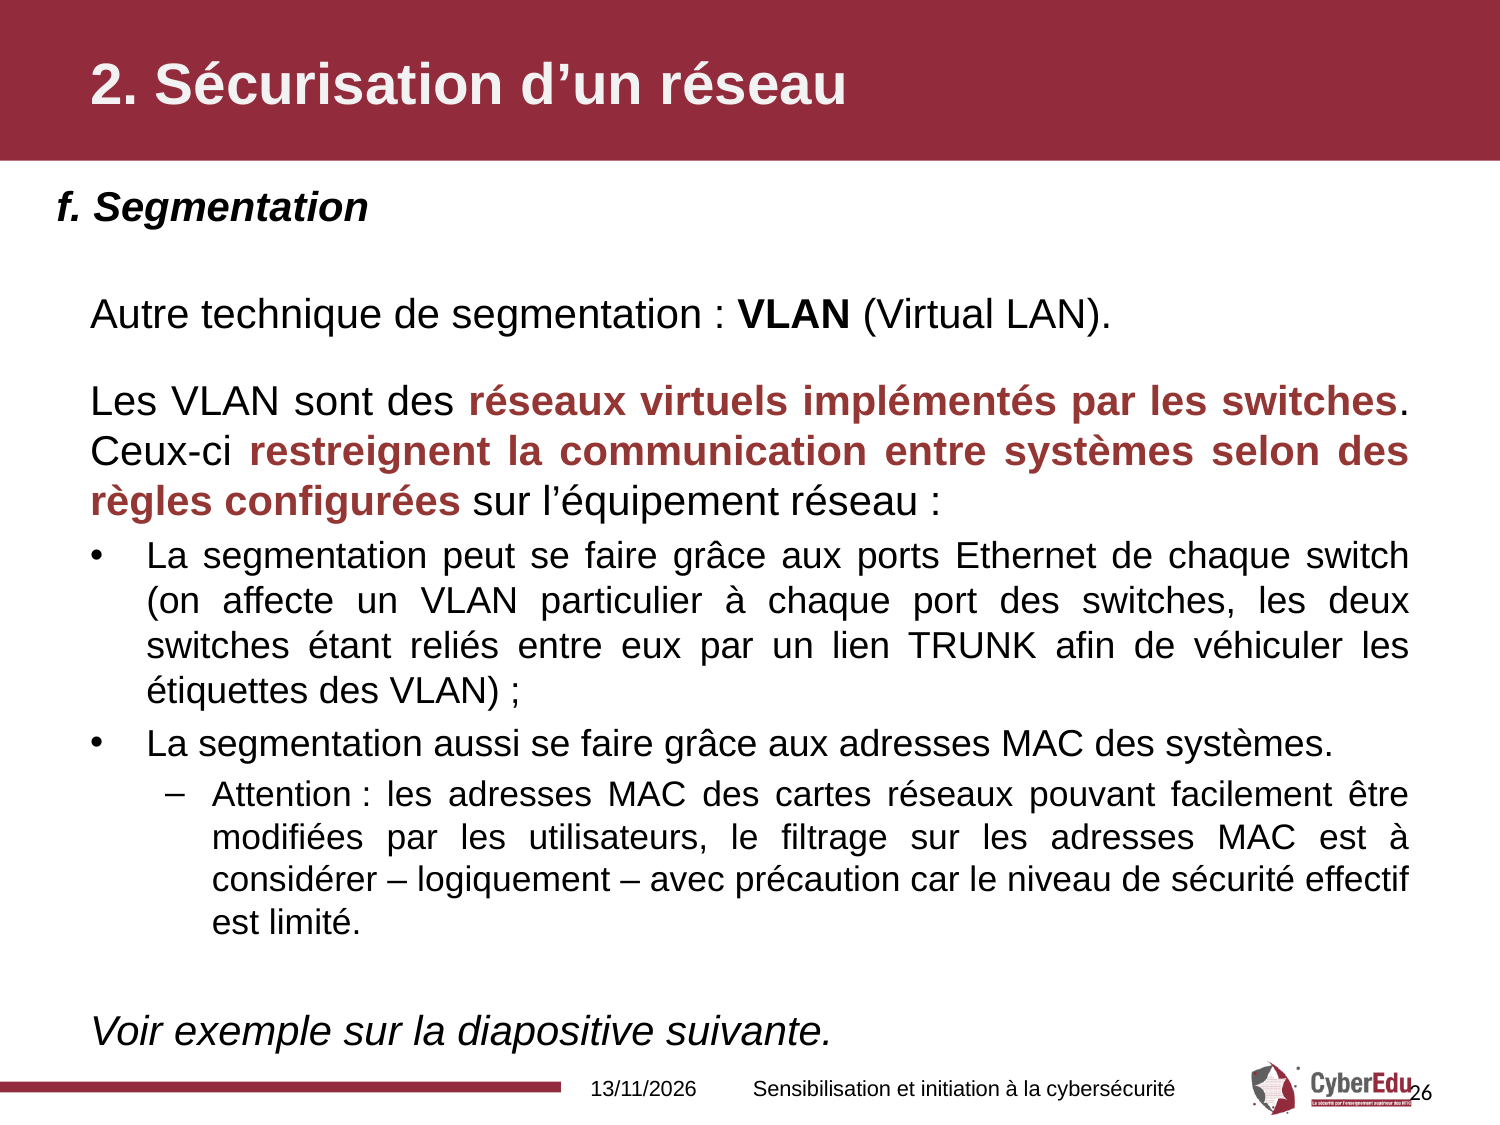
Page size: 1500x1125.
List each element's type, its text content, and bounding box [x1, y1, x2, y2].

title 2. Sécurisation d’un réseau [75, 1, 1425, 161]
footer Sensibilisation et initiation à la cybersécurité [738, 1057, 1236, 1118]
list Autre technique de segmentation : VLAN (Virtual LAN). Les VLAN sont des réseaux virtuels implémentés par les switches. Ceux-ci restreignent la communication entre systèmes selon des règles configurées sur l’équipement réseau : La segmentation peut se faire grâce aux ports Ethernet de chaque switch (on affecte un VLAN particulier à chaque port des switches, les deux switches étant reliés entre eux par un lien TRUNK afin de véhiculer les étiquettes des VLAN) ; La segmentation aussi se faire grâce aux adresses MAC des systèmes. Attention : les adresses MAC des cartes réseaux pouvant facilement être modifiées par les utilisateurs, le filtrage sur les adresses MAC est à considérer – logiquement – avec précaution car le niveau de sécurité effectif est limité. Voir exemple sur la diapositive suivante. [75, 278, 1425, 1035]
picture [1246, 1060, 1412, 1115]
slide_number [561, 1057, 727, 1118]
text_box f. Segmentation [41, 172, 1471, 268]
